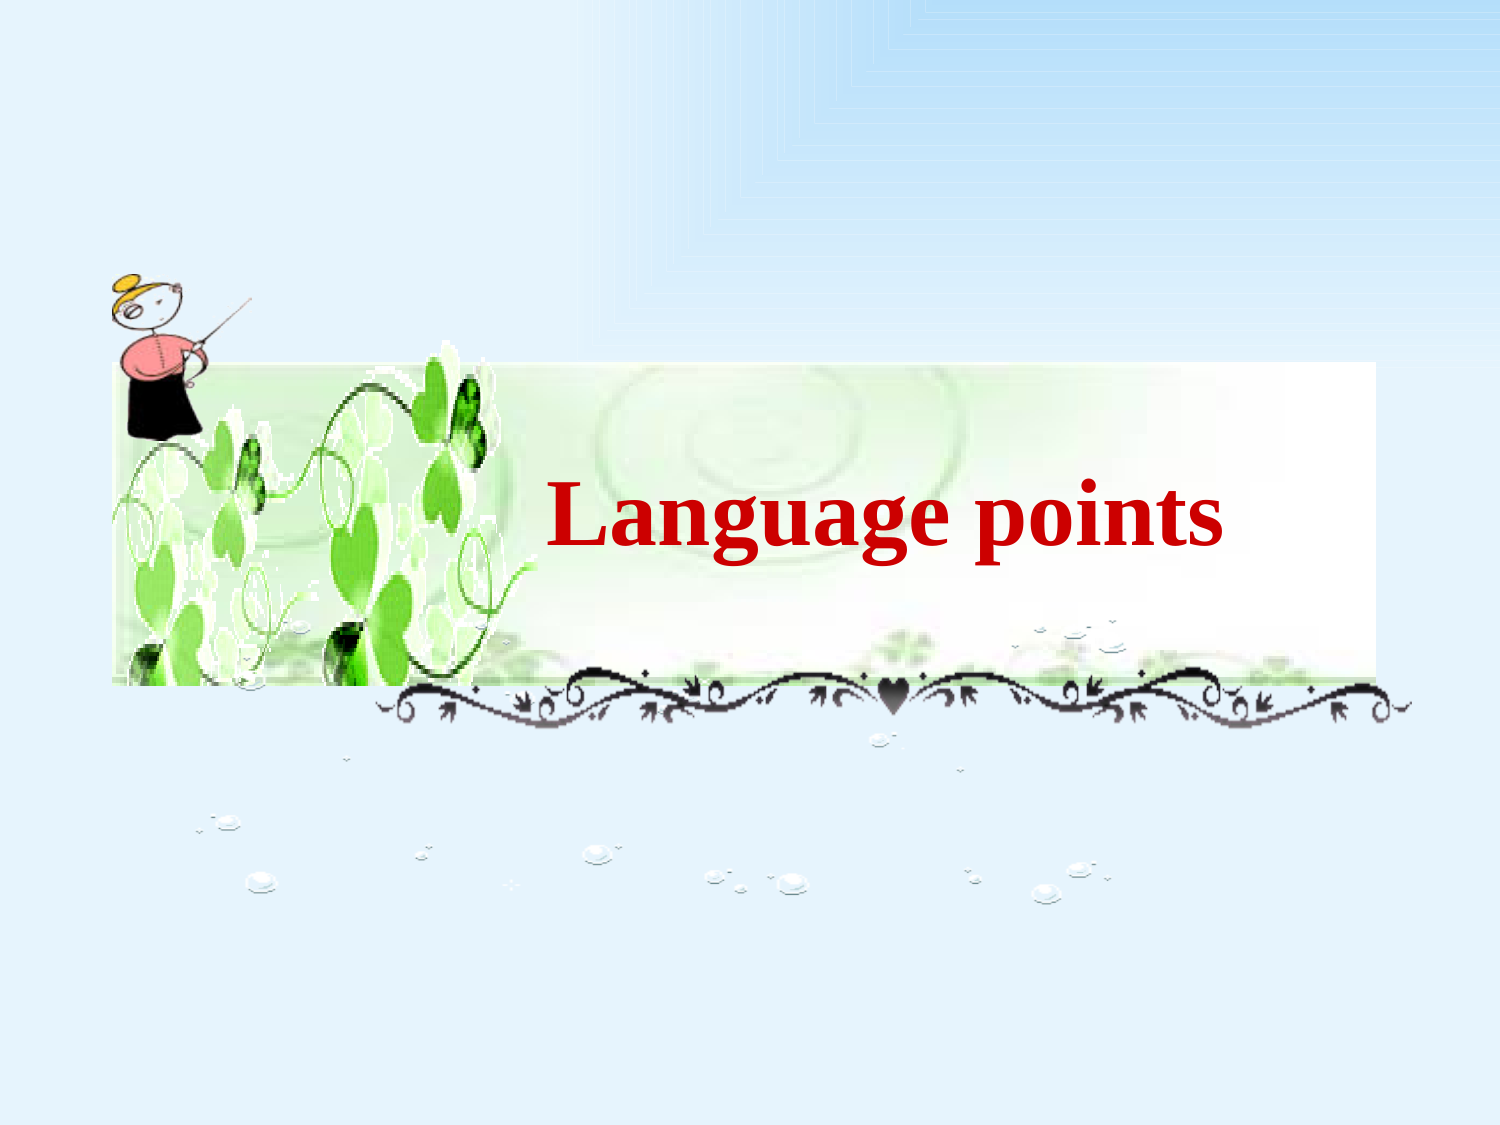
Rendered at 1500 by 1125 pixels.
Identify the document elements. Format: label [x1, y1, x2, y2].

picture [159, 605, 1412, 916]
picture [111, 274, 253, 441]
text_box [111, 322, 1377, 686]
